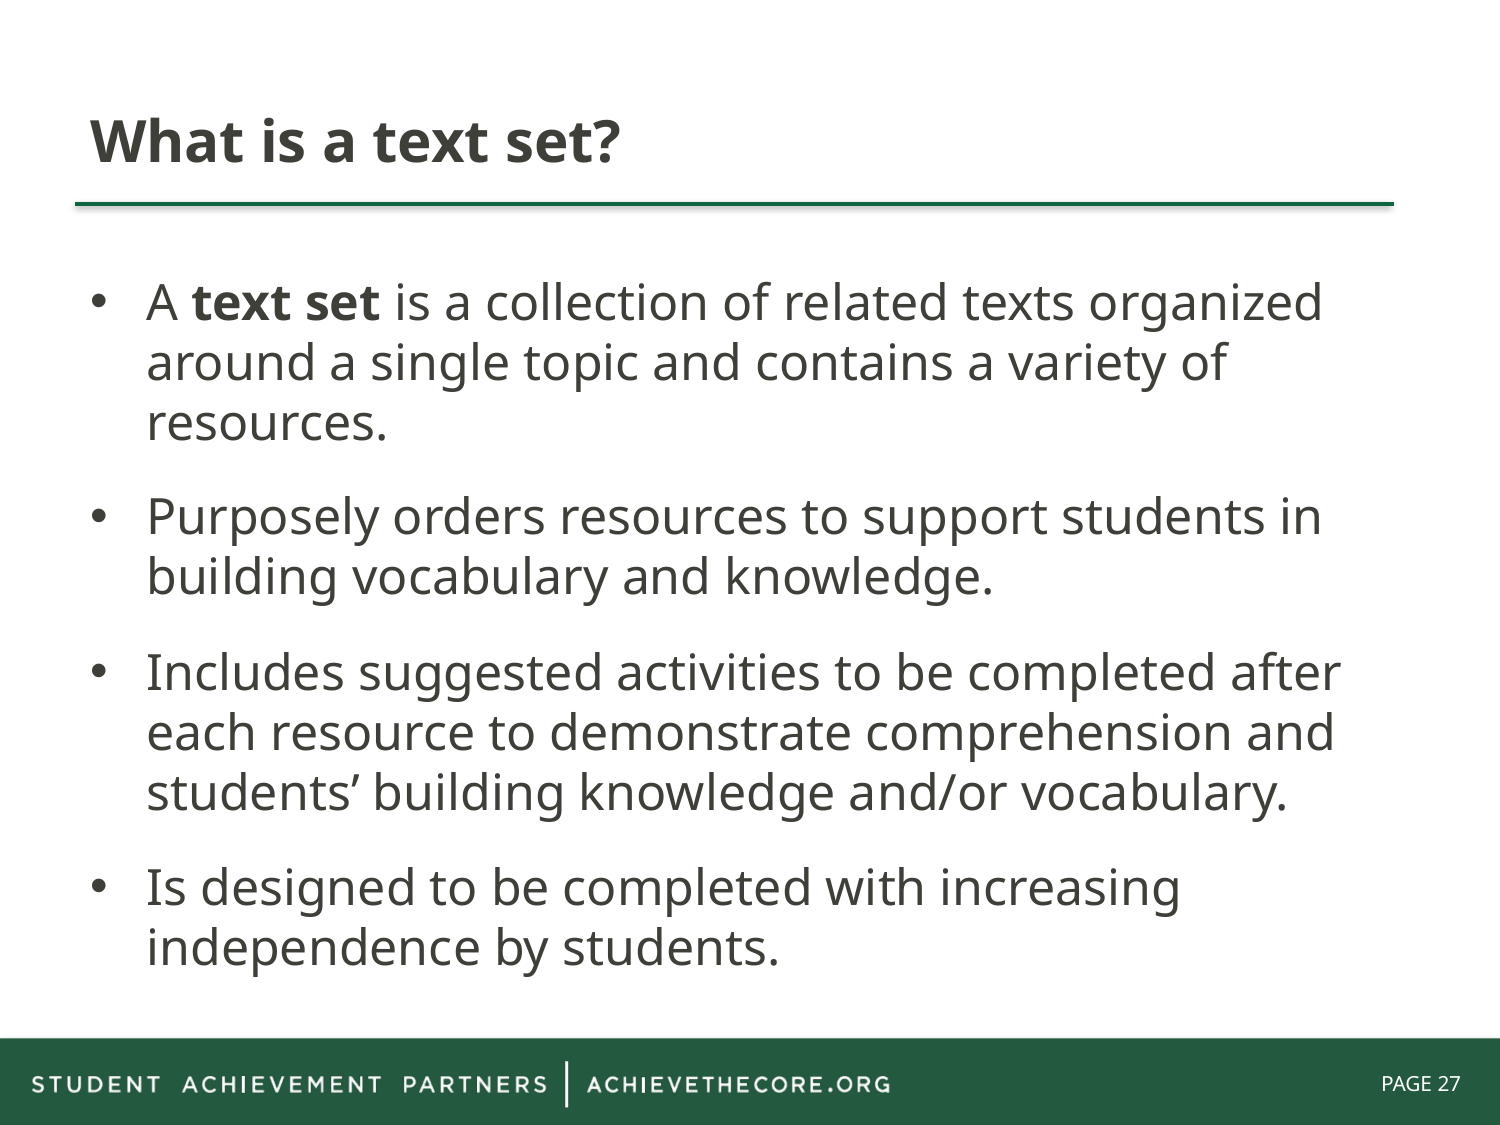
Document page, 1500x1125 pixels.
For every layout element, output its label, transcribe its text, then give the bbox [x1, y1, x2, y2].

list A text set is a collection of related texts organized around a single topic and contains a variety of resources. Purposely orders resources to support students in building vocabulary and knowledge. Includes suggested activities to be completed after each resource to demonstrate comprehension and students’ building knowledge and/or vocabulary. Is designed to be completed with increasing independence by students. [75, 262, 1425, 1005]
title What is a text set? [75, 45, 1425, 233]
